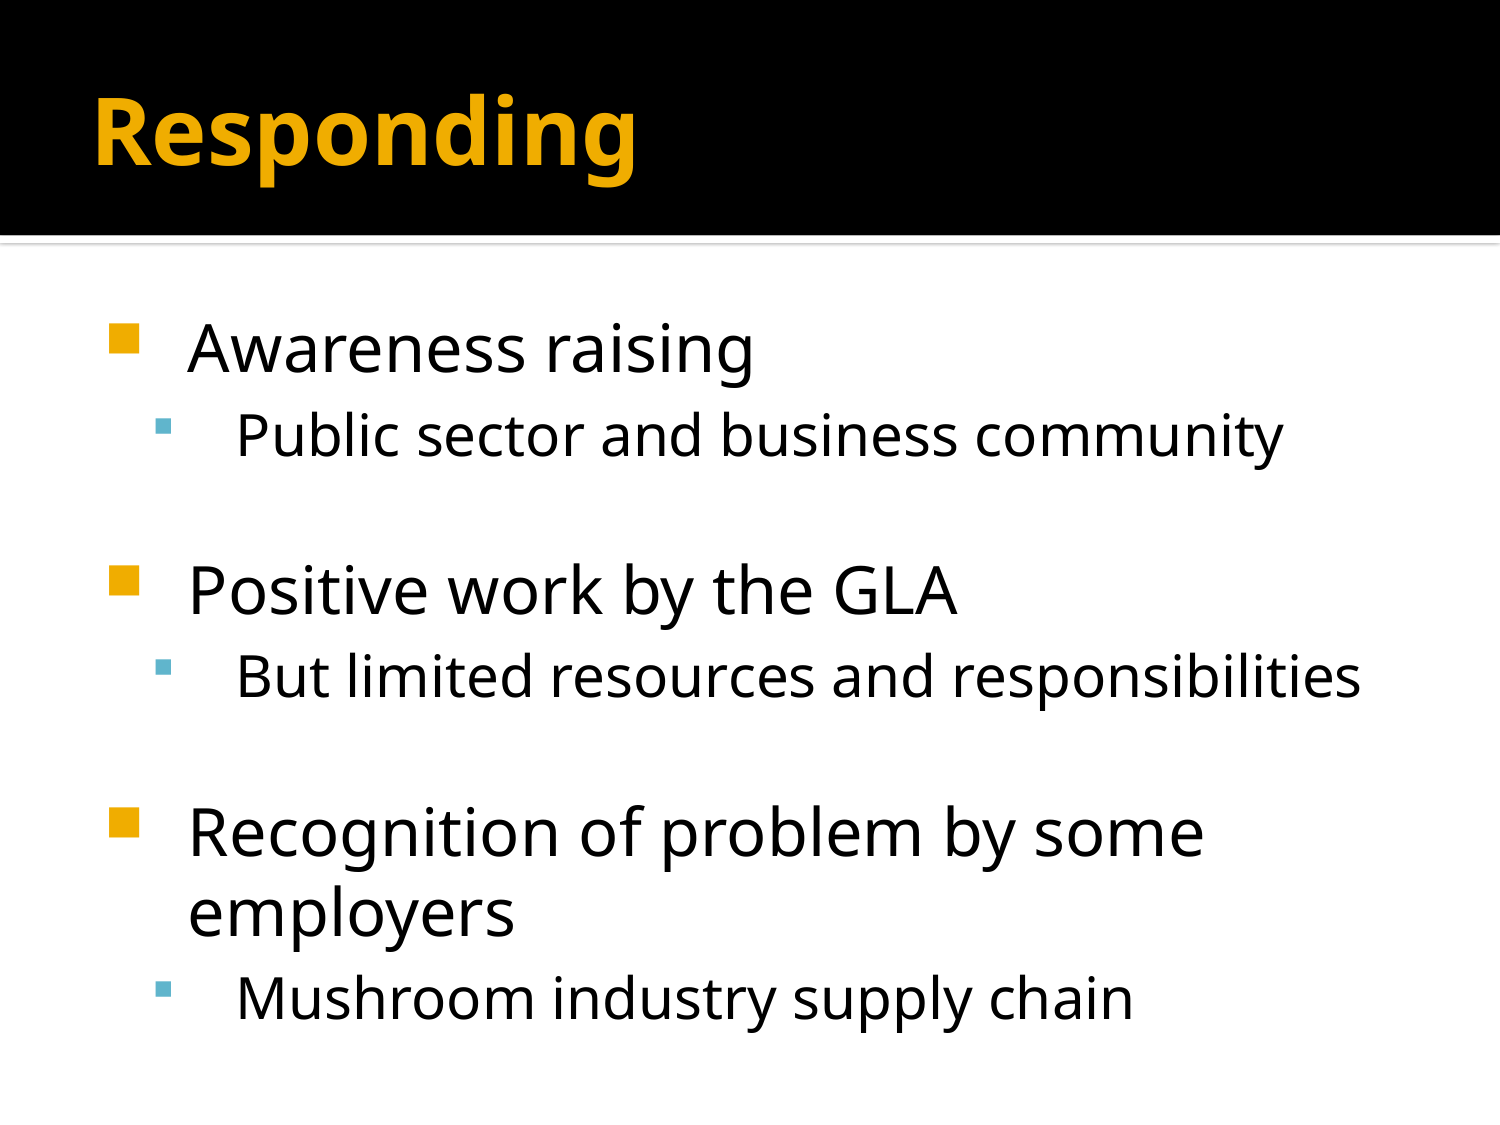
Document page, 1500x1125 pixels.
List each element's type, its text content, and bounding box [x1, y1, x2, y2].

title Responding [75, 25, 1425, 231]
list Awareness raising Public sector and business community Positive work by the GLA But limited resources and responsibilities Recognition of problem by some employers Mushroom industry supply chain [75, 291, 1425, 1050]
